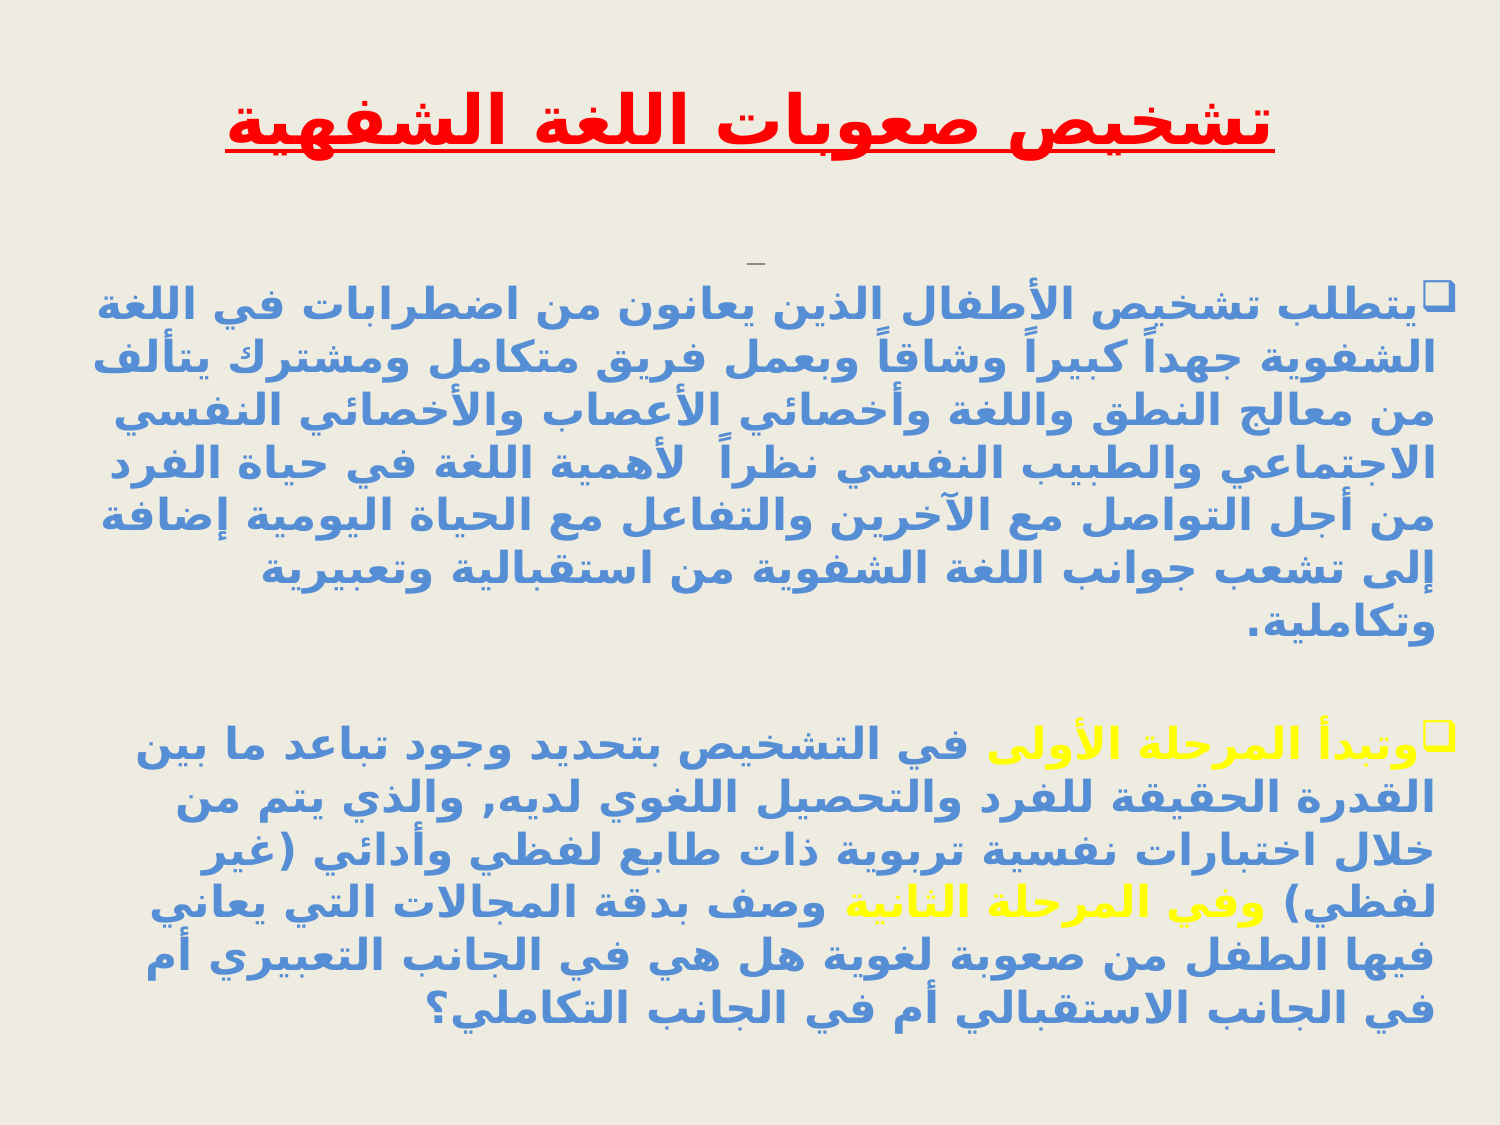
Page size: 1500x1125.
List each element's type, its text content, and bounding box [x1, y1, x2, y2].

subtitle يتطلب تشخيص الأطفال الذين يعانون من اضطرابات في اللغة الشفوية جهداً كبيراً وشاقاً وبعمل فريق متكامل ومشترك يتألف من معالج النطق واللغة وأخصائي الأعصاب والأخصائي النفسي الاجتماعي والطبيب النفسي نظراً لأهمية اللغة في حياة الفرد من أجل التواصل مع الآخرين والتفاعل مع الحياة اليومية إضافة إلى تشعب جوانب اللغة الشفوية من استقبالية وتعبيرية وتكاملية. وتبدأ المرحلة الأولى في التشخيص بتحديد وجود تباعد ما بين القدرة الحقيقة للفرد والتحصيل اللغوي لديه, والذي يتم من خلال اختبارات نفسية تربوية ذات طابع لفظي وأدائي (غير لفظي) وفي المرحلة الثانية وصف بدقة المجالات التي يعاني فيها الطفل من صعوبة لغوية هل هي في الجانب التعبيري أم في الجانب الاستقبالي أم في الجانب التكاملي؟ [58, 222, 1454, 1055]
title تشخيص صعوبات اللغة الشفهية [112, 46, 1388, 188]
